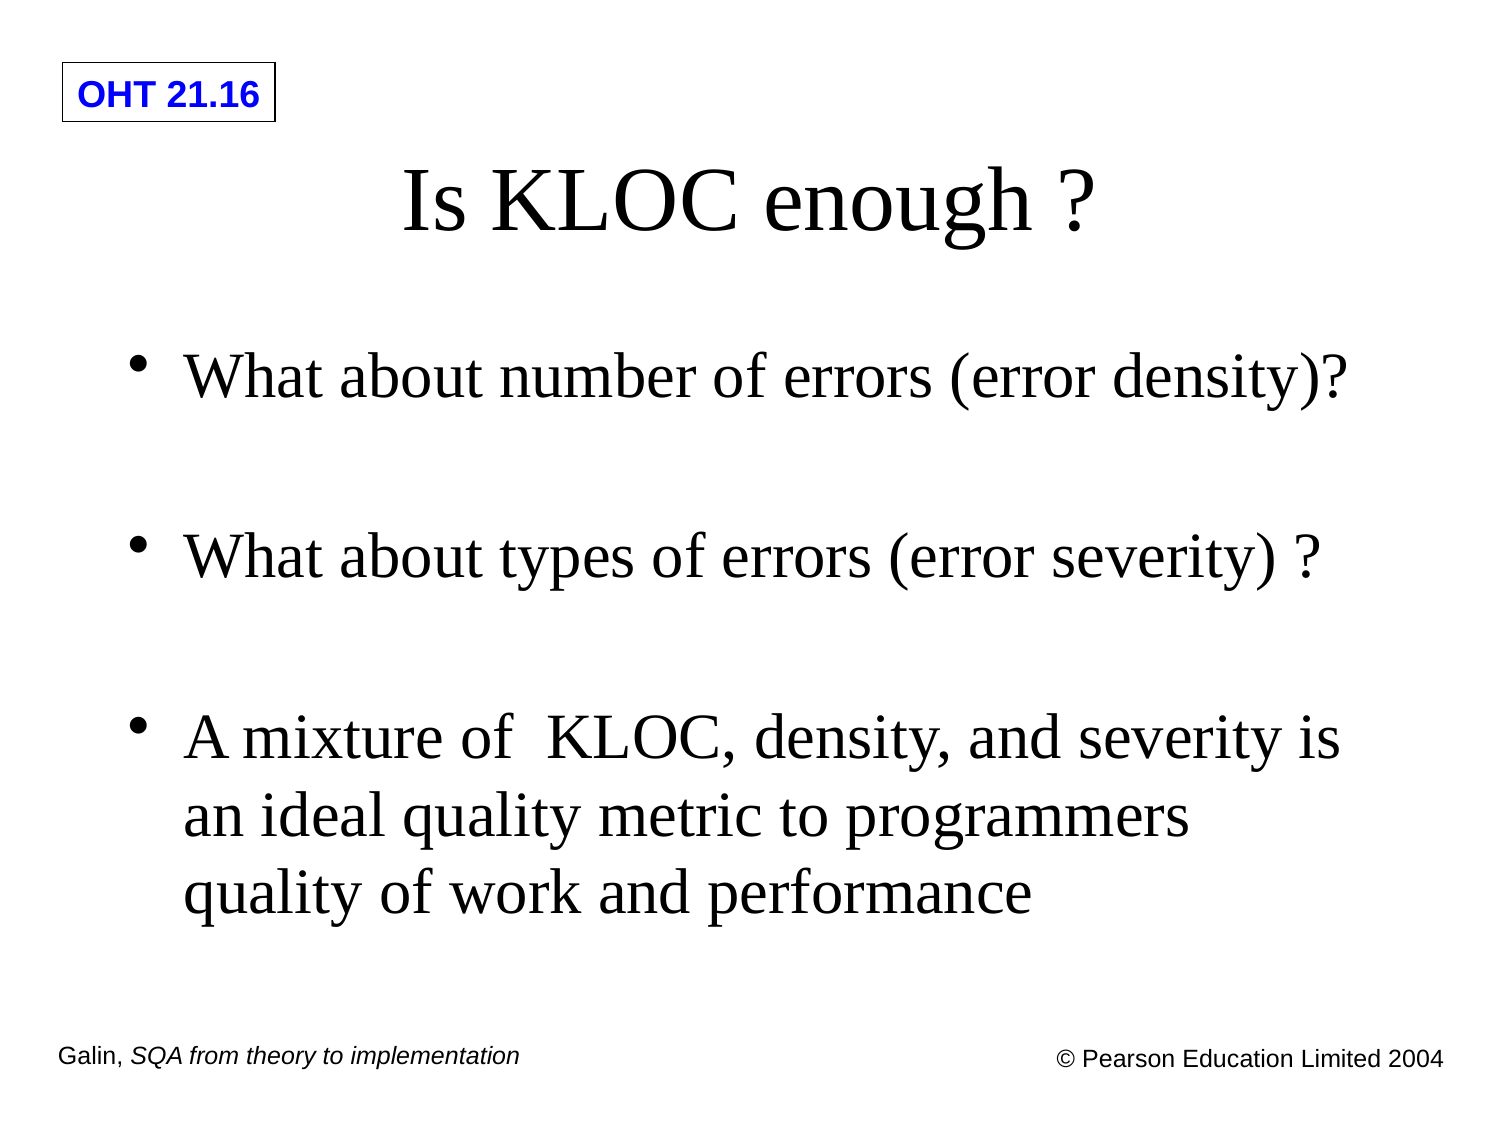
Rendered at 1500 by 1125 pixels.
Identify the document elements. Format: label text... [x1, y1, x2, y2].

list What about number of errors (error density)? What about types of errors (error severity) ? A mixture of KLOC, density, and severity is an ideal quality metric to programmers quality of work and performance [112, 324, 1388, 1001]
title Is KLOC enough ? [112, 99, 1388, 288]
